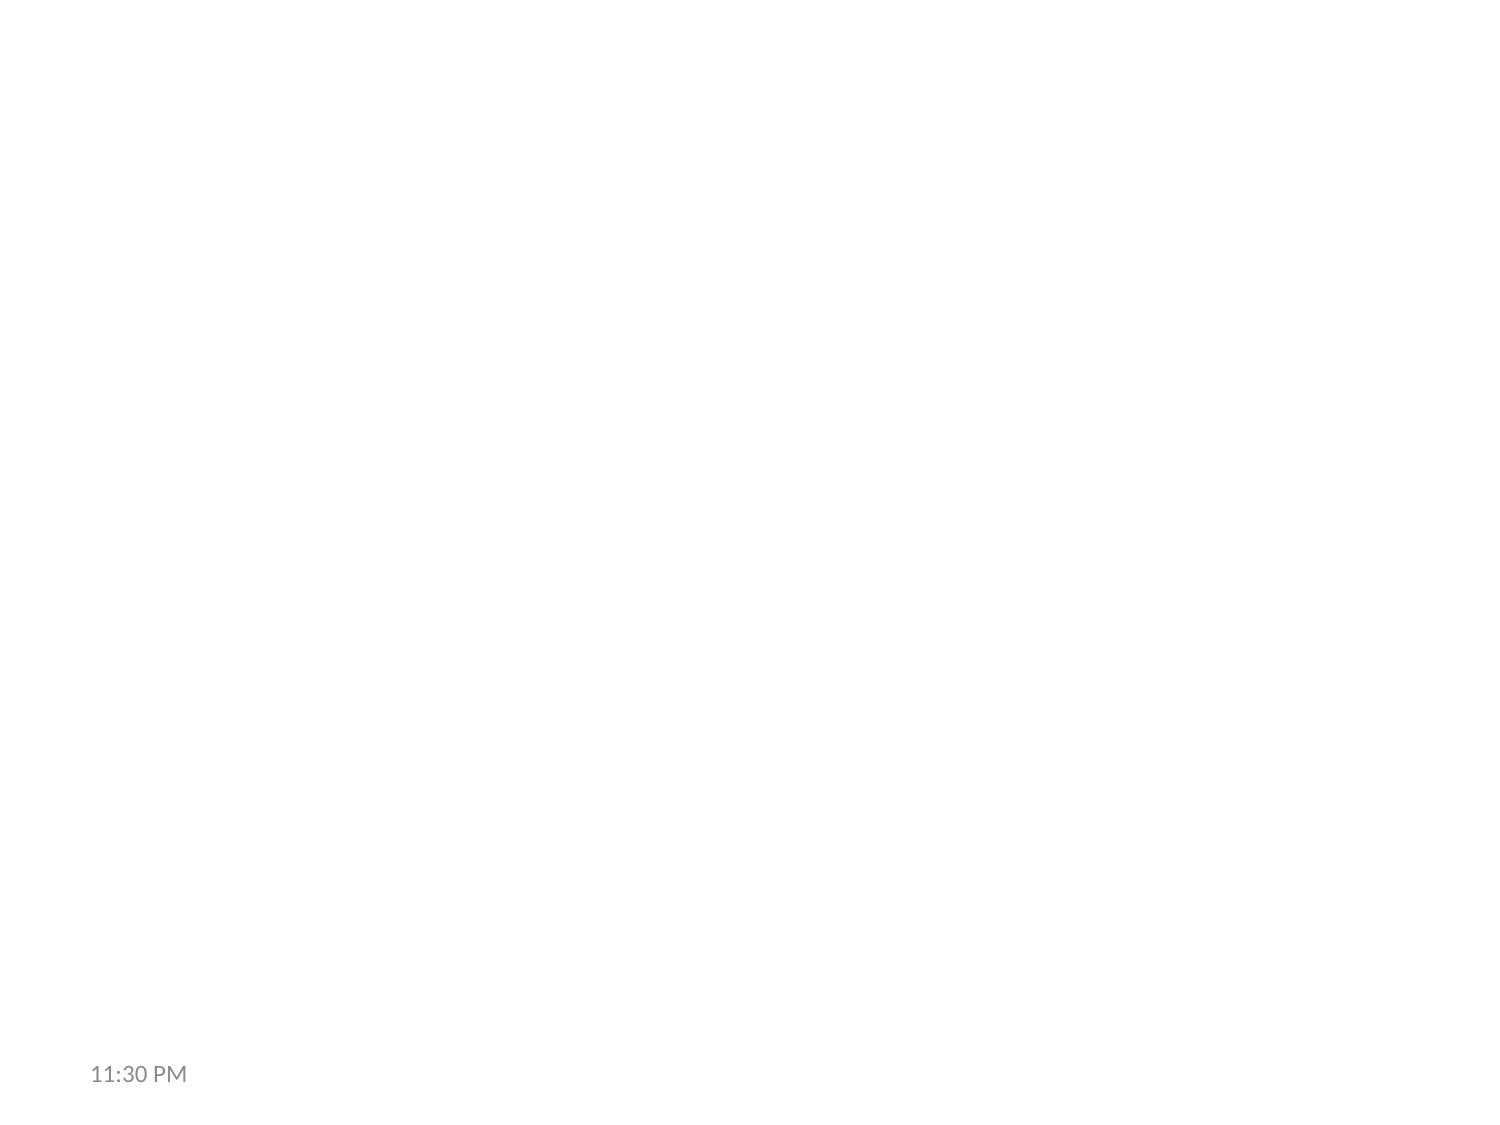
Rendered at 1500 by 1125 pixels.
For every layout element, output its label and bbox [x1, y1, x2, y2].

slide_number [75, 1042, 425, 1103]
